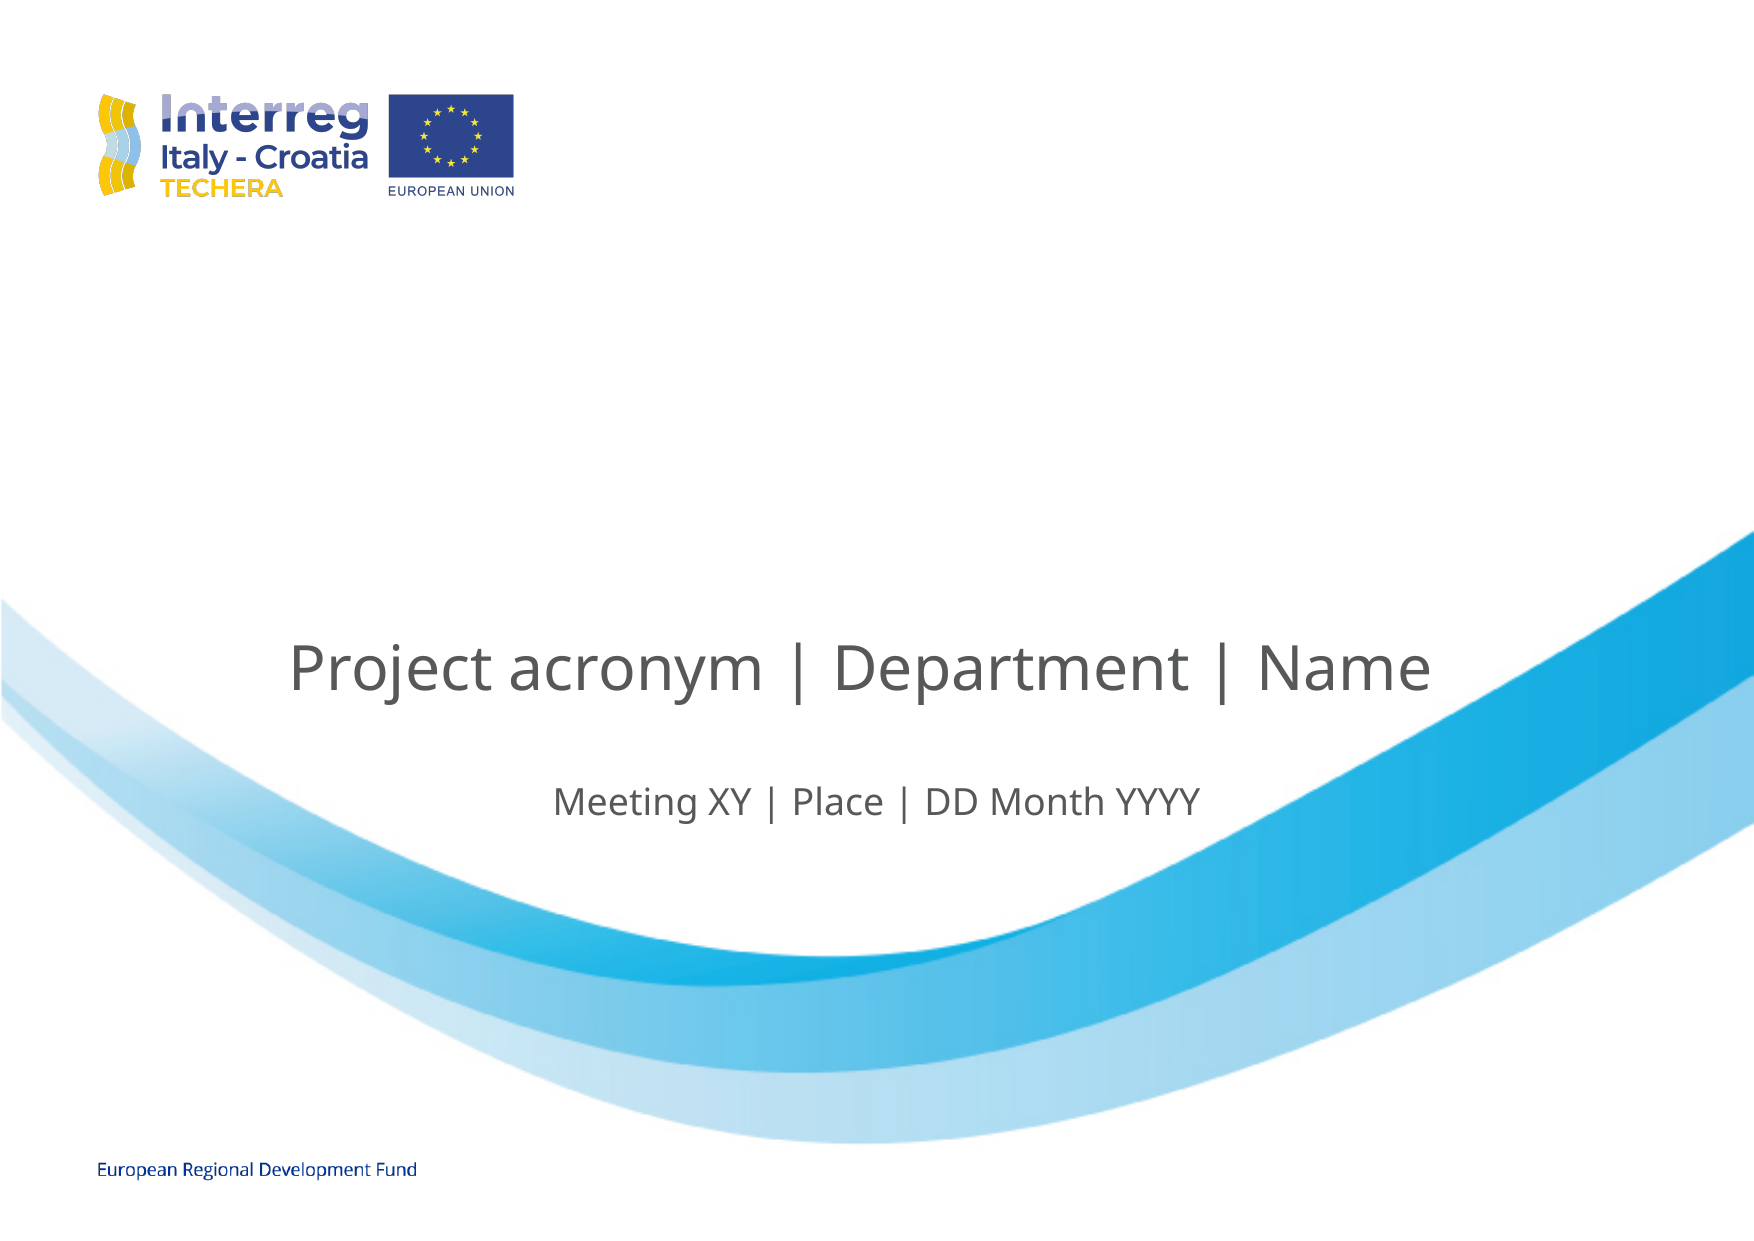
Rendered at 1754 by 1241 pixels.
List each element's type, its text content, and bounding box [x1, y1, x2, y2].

picture [0, 512, 1754, 1240]
subtitle Project acronym | Department | Name [211, 626, 1512, 713]
picture [82, 71, 530, 220]
text_box Meeting XY | Place | DD Month YYYY [404, 769, 1350, 832]
